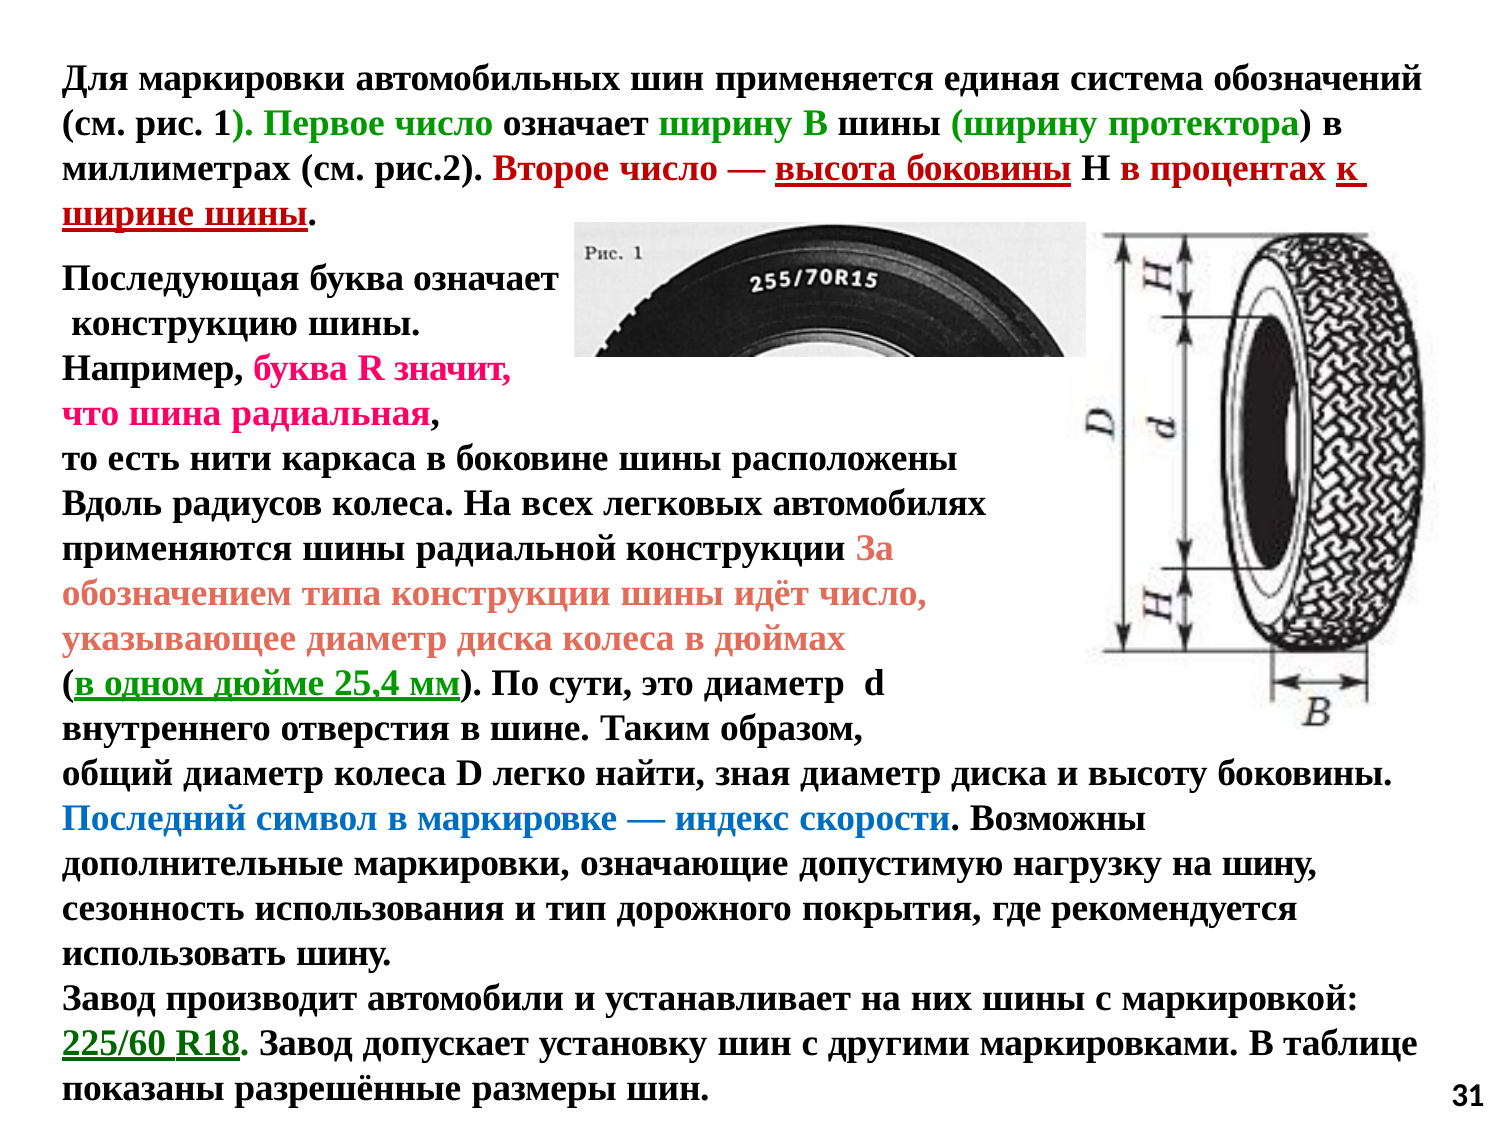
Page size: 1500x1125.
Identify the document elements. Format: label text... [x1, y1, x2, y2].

text_box Последующая буква означает конструкцию шины. Например, буква R значит, что шина радиальная, то есть нити каркаса в боковине шины расположены Вдоль радиусов колеса. На всех легковых автомобилях применяются шины радиальной конструкции За обозначением типа конструкции шины идёт число, указывающее диаметр диска колеса в дюймах (в одном дюйме 25,4 мм). По сути, это диаметр d внутреннего отверстия в шине. Таким образом, общий диаметр колеса D легко найти, зная диаметр диска и высоту боковины. Последний символ в маркировке — индекс скорости. Возможны дополнительные маркировки, означающие допустимую нагрузку на шину, сезонность использования и тип дорожного покрытия, где рекомендуется использовать шину. Завод производит автомобили и устанавливает на них шины с маркировкой: 225/60 R18. Завод допускает установку шин с другими маркировками. В таблице показаны разрешённые размеры шин. [59, 250, 1431, 1108]
title Для маркировки автомобильных шин применяется единая система обозначений (см. рис. 1). Первое число означает ширину В шины (ширину протектора) в миллиметрах (см. рис.2). Второе число — высота боковины Н в процентах к ширине шины. [48, 0, 1452, 241]
picture [573, 222, 1439, 729]
text_box 31 [1449, 1070, 1487, 1113]
